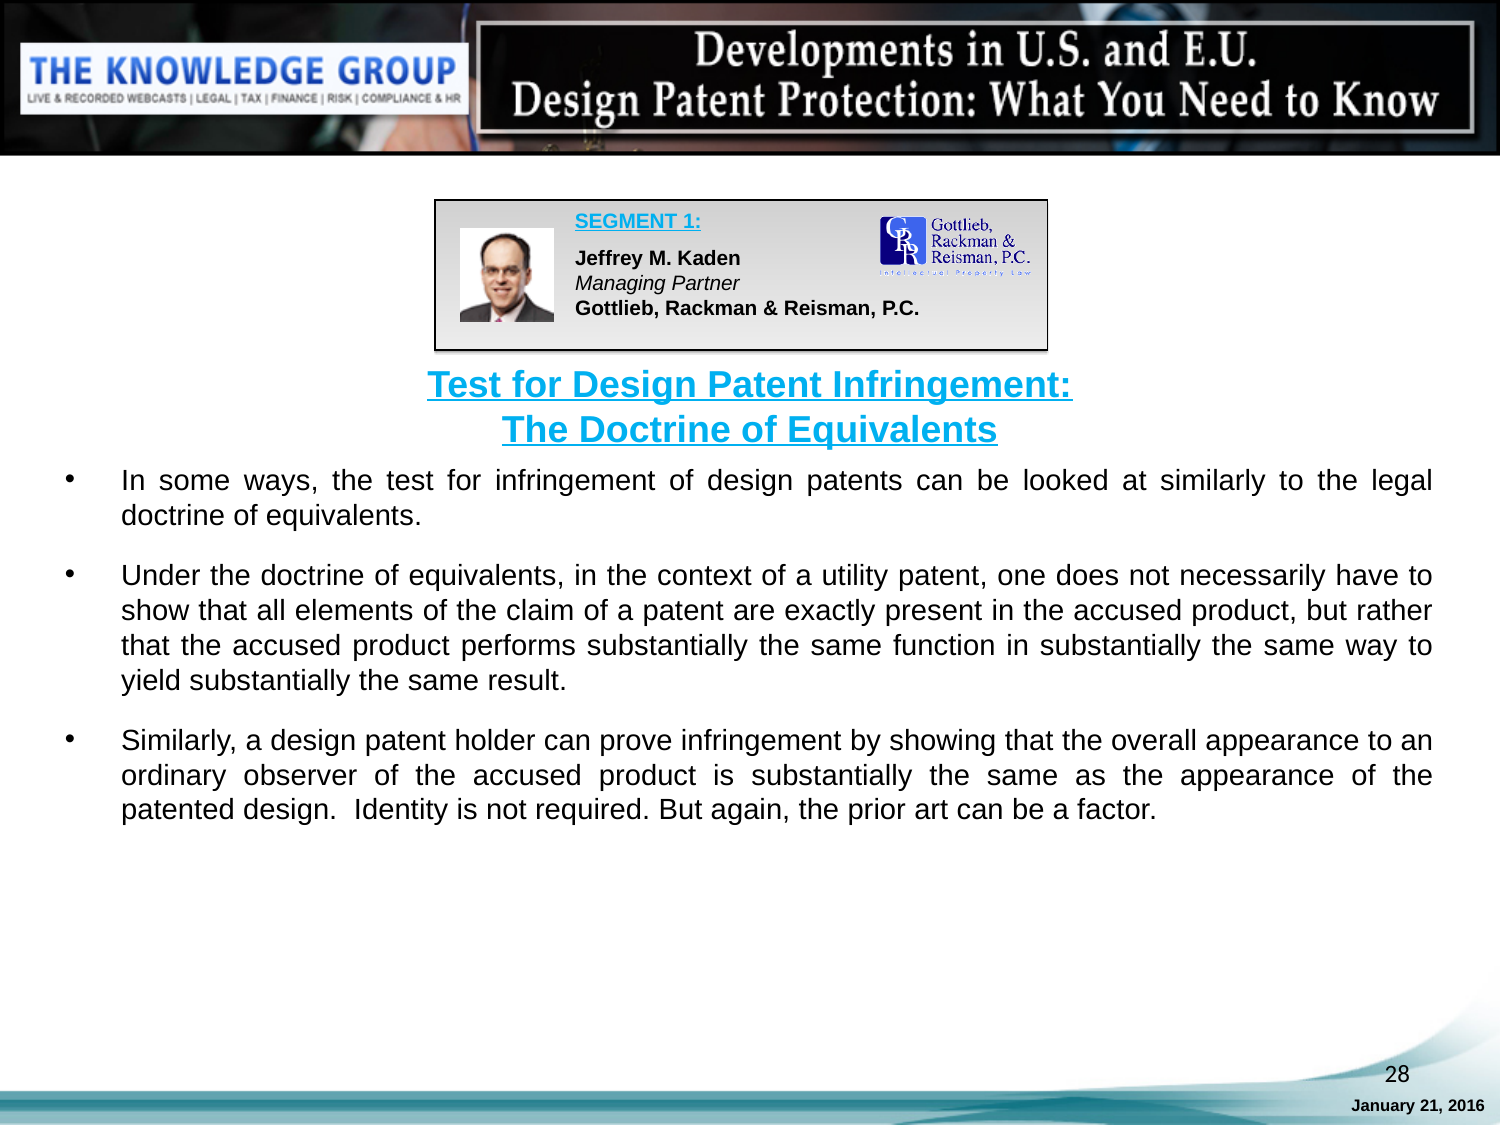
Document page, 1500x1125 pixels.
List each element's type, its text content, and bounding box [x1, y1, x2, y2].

text_box In some ways, the test for infringement of design patents can be looked at similarly to the legal doctrine of equivalents. Under the doctrine of equivalents, in the context of a utility patent, one does not necessarily have to show that all elements of the claim of a patent are exactly present in the accused product, but rather that the accused product performs substantially the same function in substantially the same way to yield substantially the same result. Similarly, a design patent holder can prove infringement by showing that the overall appearance to an ordinary observer of the accused product is substantially the same as the appearance of the patented design. Identity is not required. But again, the prior art can be a factor. [50, 453, 1450, 834]
text_box January 21, 2016 [1100, 1087, 1500, 1123]
picture [0, 457, 1500, 1125]
picture [0, 0, 1500, 352]
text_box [434, 199, 1048, 351]
slide_number 28 [1074, 1042, 1425, 1103]
text_box Test for Design Patent Infringement: The Doctrine of Equivalents [0, 352, 1500, 457]
